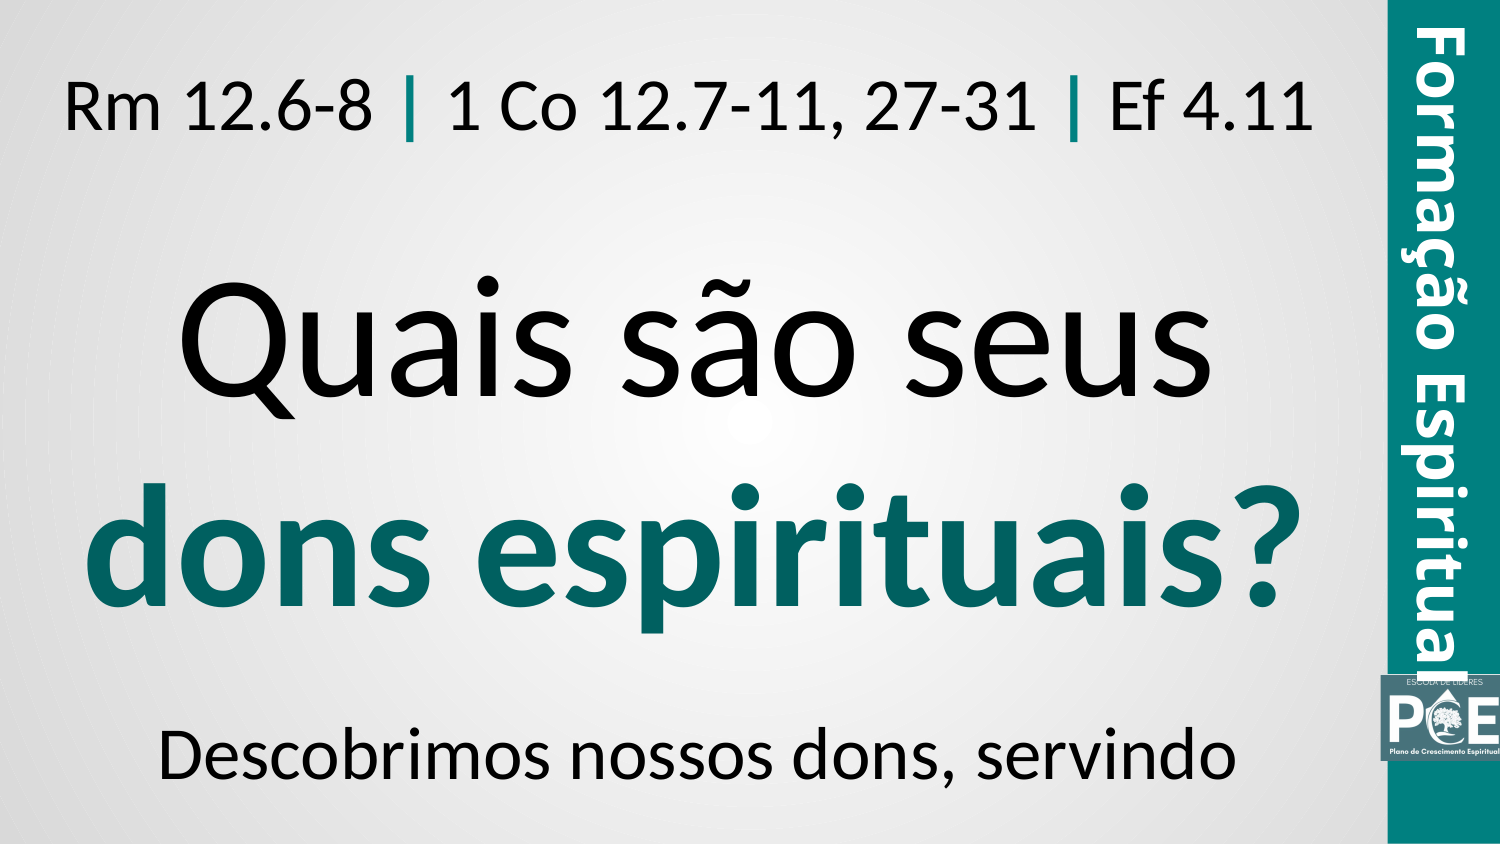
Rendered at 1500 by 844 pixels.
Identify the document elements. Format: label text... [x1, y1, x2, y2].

text_box Formação Espiritual [1397, 15, 1492, 743]
text_box Rm 12.6-8 | 1 Co 12.7-11, 27-31 | Ef 4.11 [37, 48, 1359, 154]
picture [1380, 674, 1500, 761]
text_box Quais são seus dons espirituais? [34, 214, 1359, 649]
text_box Descobrimos nossos dons, servindo [37, 697, 1359, 803]
